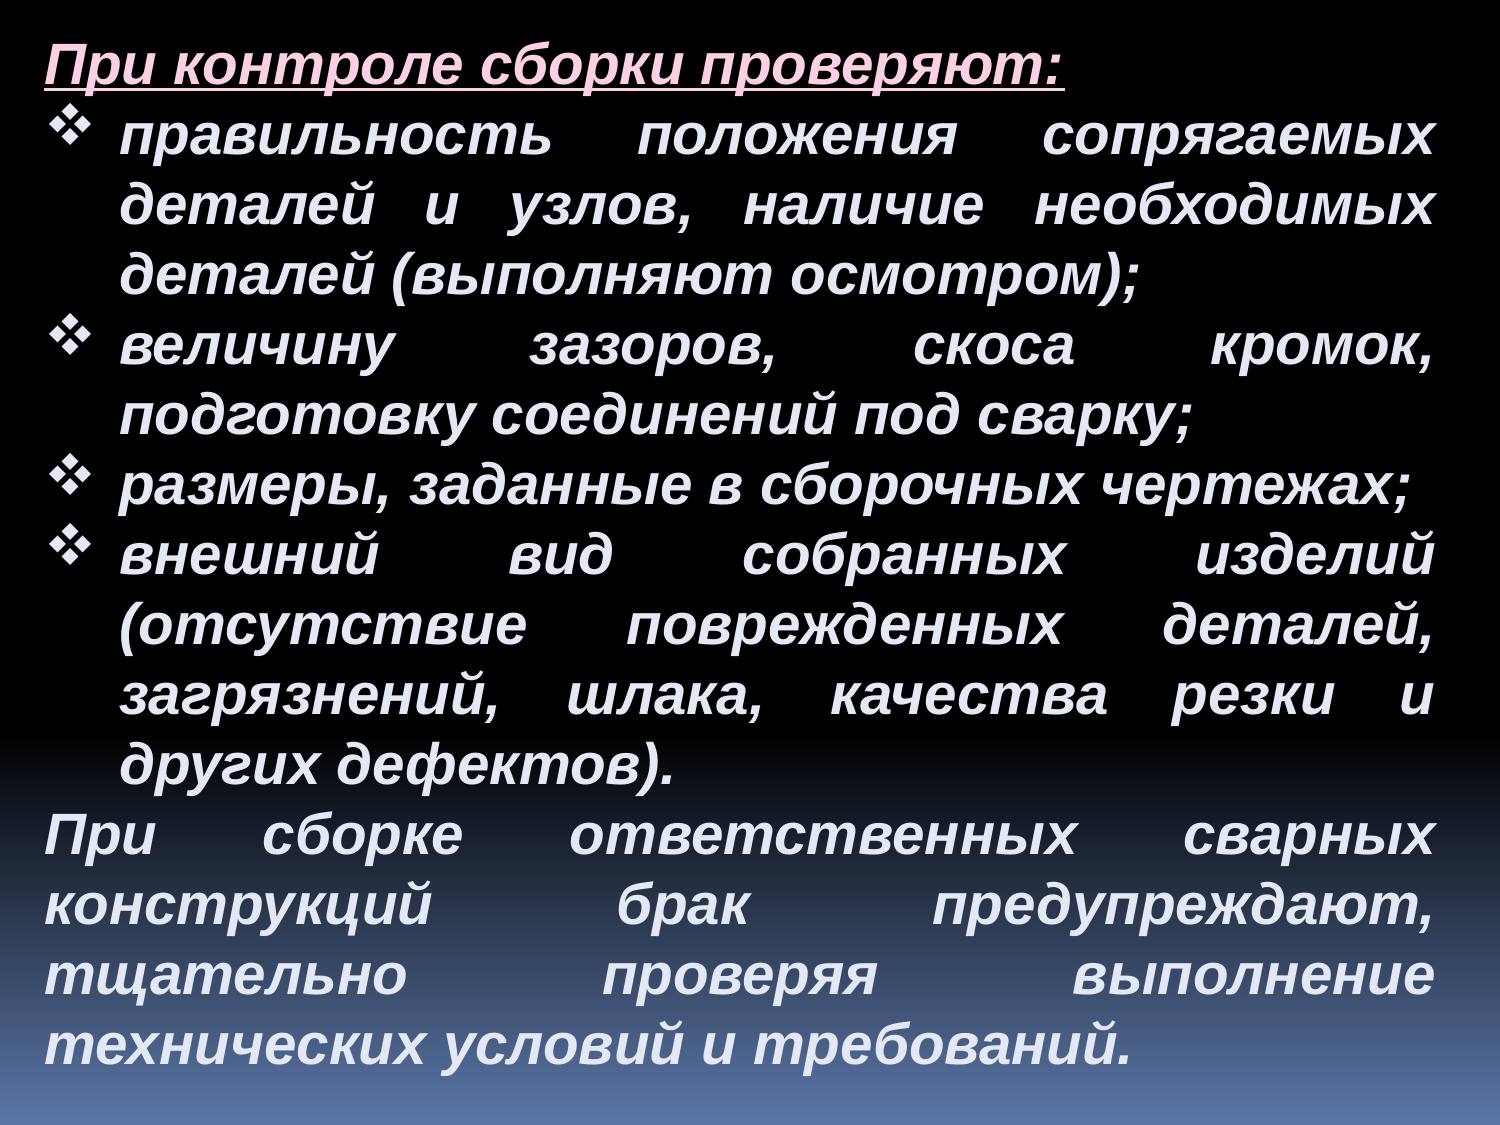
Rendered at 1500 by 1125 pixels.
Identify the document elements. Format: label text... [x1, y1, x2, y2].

text_box При контроле сборки проверяют: правильность положения сопрягаемых деталей и узлов, наличие необходимых деталей (выполняют осмотром); величину зазоров, скоса кромок, подготовку соединений под сварку; размеры, заданные в сборочных чертежах; внешний вид собранных изделий (отсутствие поврежденных де­талей, загрязнений, шлака, качества резки и других дефектов). При сборке ответственных сварных конструкций брак предупреждают, тщательно проверяя выполнение технических условий и требований. [29, 19, 1451, 1084]
